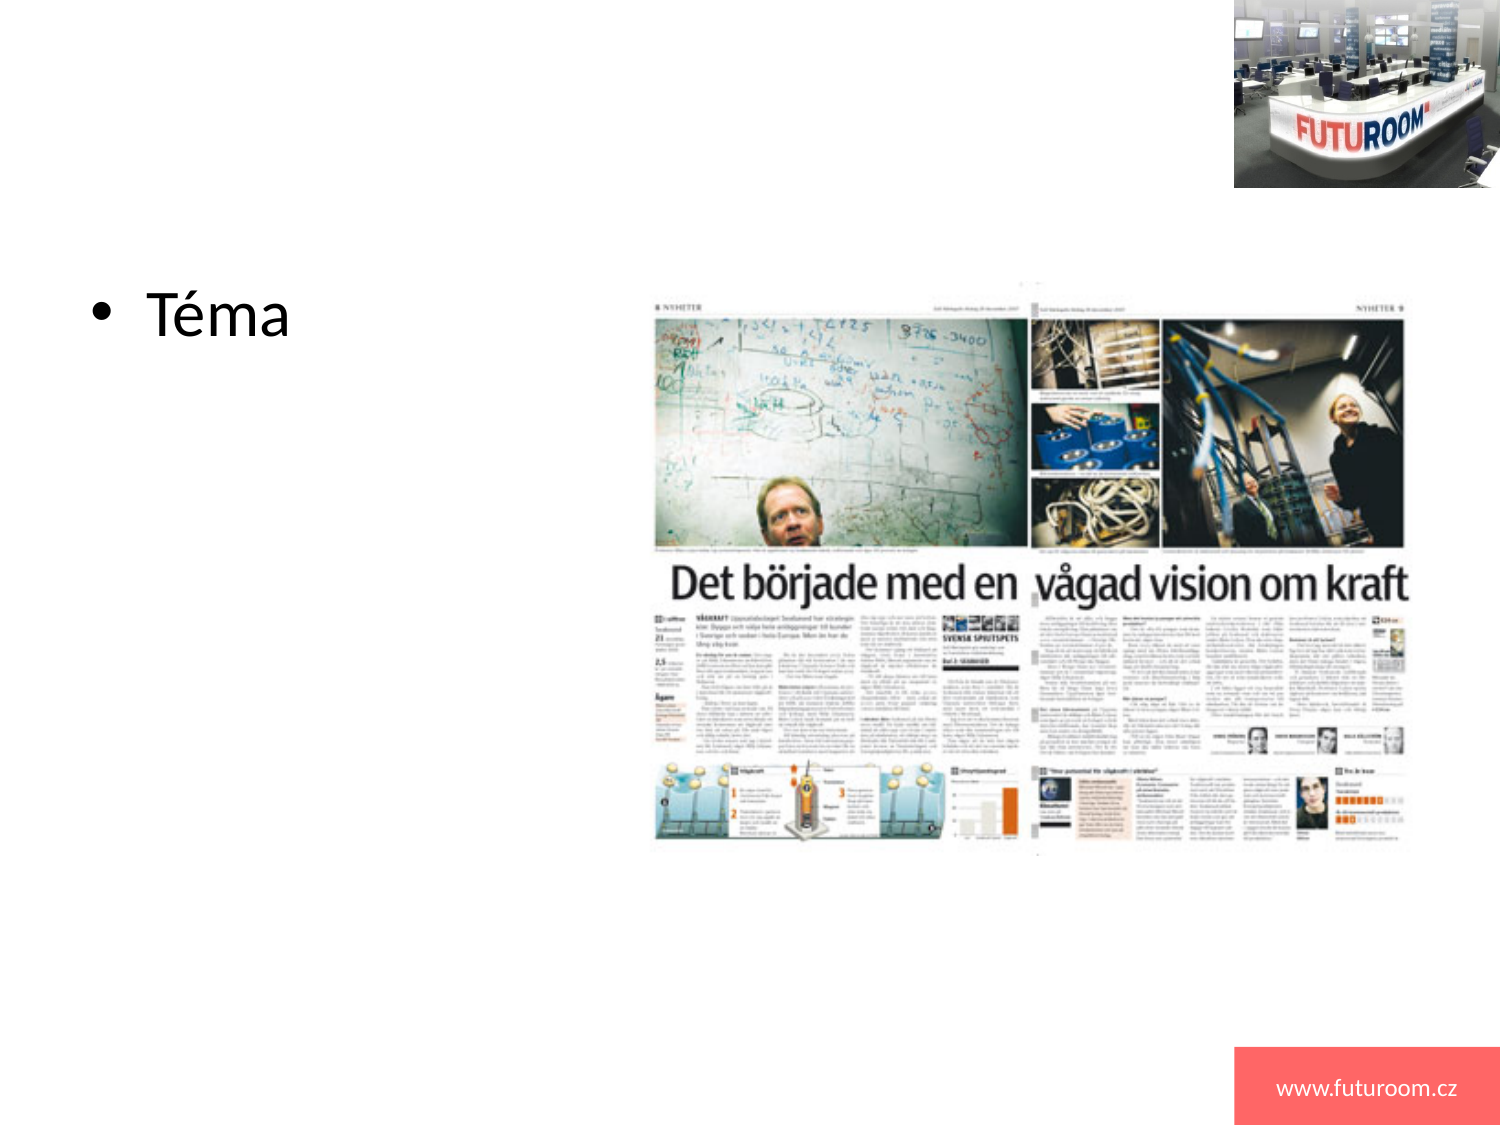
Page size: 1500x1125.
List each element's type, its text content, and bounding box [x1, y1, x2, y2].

picture [1234, 0, 1500, 188]
picture [636, 280, 1442, 856]
list Téma [75, 262, 1425, 1005]
text_box www.futuroom.cz [1232, 1045, 1500, 1125]
